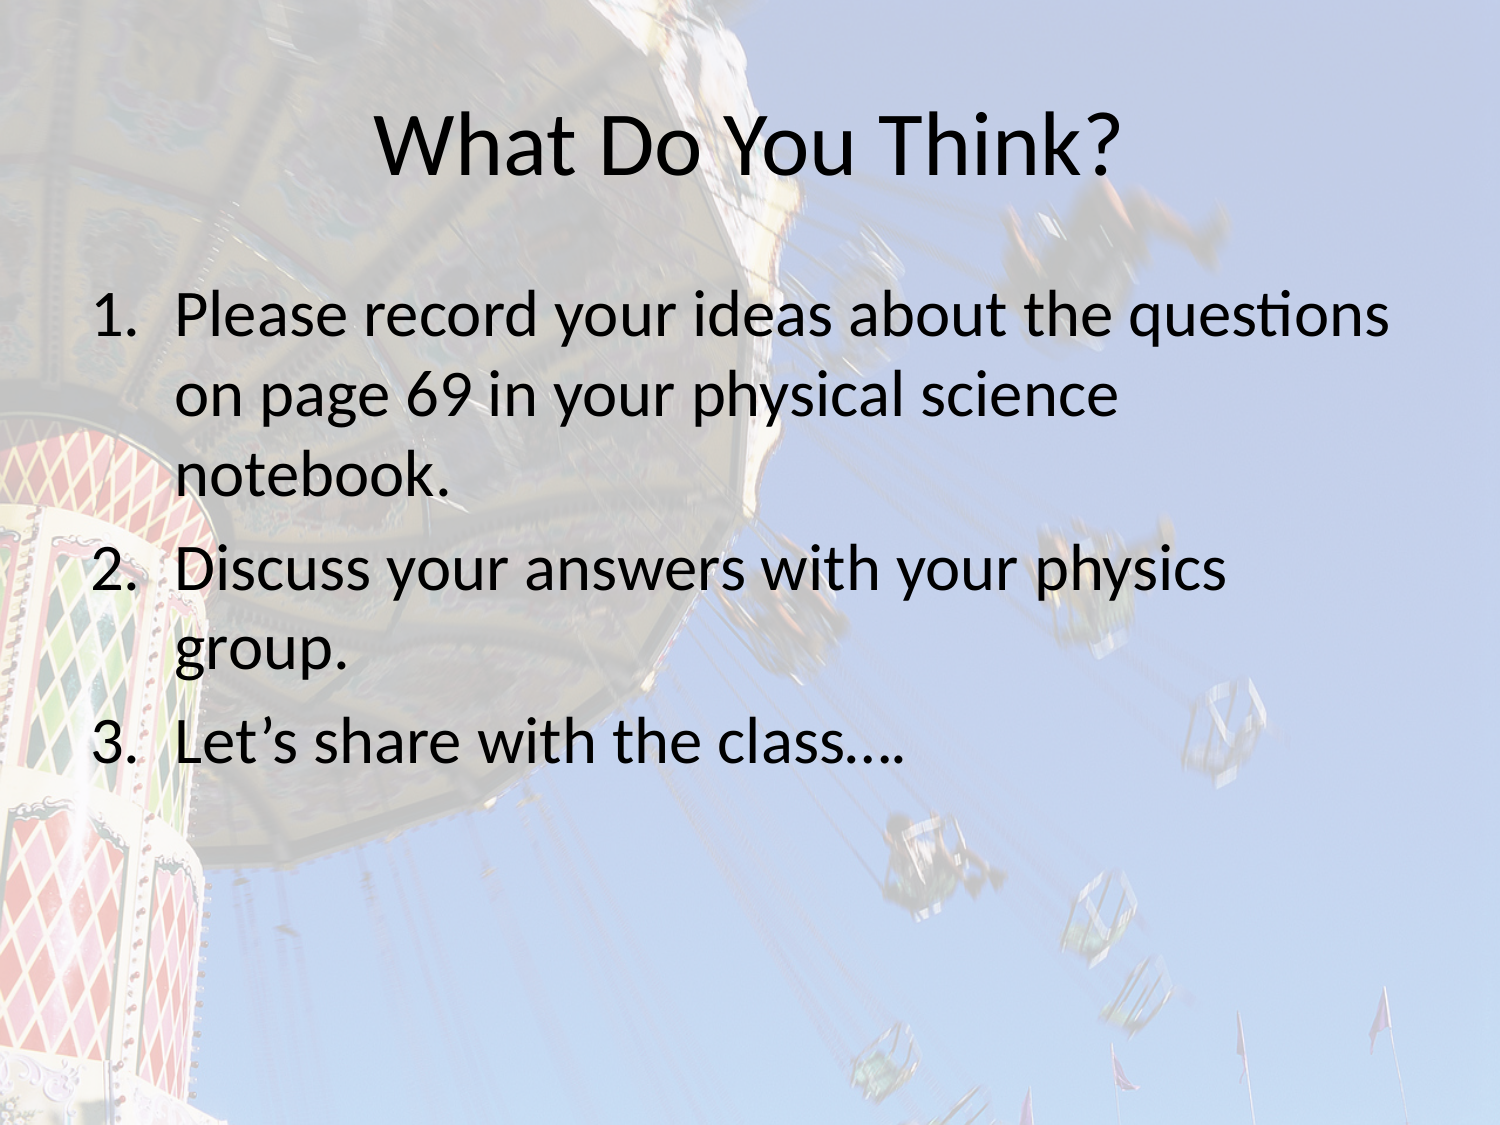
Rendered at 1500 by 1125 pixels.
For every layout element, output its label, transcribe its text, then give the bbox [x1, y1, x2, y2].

title What Do You Think? [75, 45, 1425, 233]
list Please record your ideas about the questions on page 69 in your physical science notebook. Discuss your answers with your physics group. Let’s share with the class…. [75, 262, 1425, 1005]
